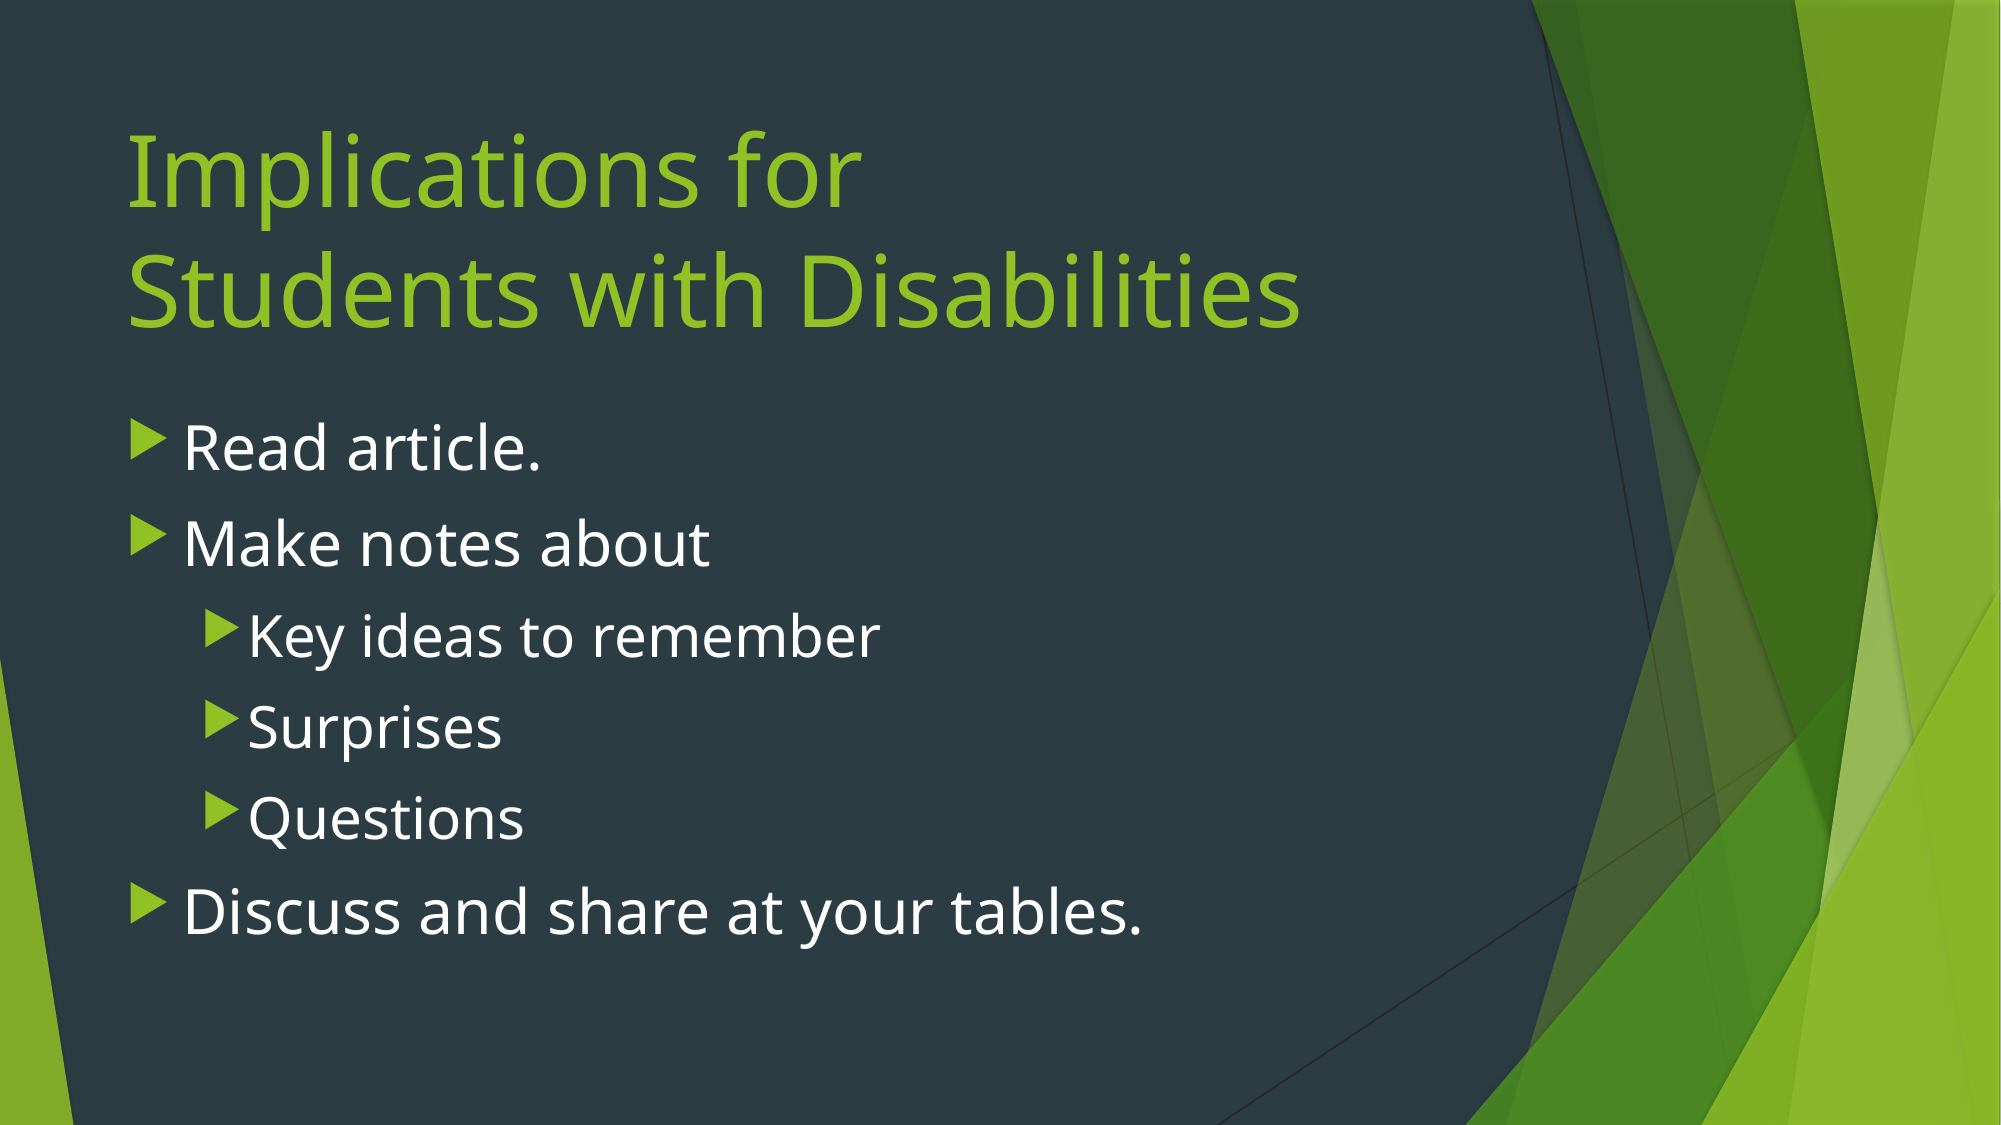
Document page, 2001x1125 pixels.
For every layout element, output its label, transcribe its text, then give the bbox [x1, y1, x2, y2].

list Read article. Make notes about Key ideas to remember Surprises Questions Discuss and share at your tables. [111, 400, 1522, 1070]
title Implications for Students with Disabilities [111, 99, 1694, 401]
